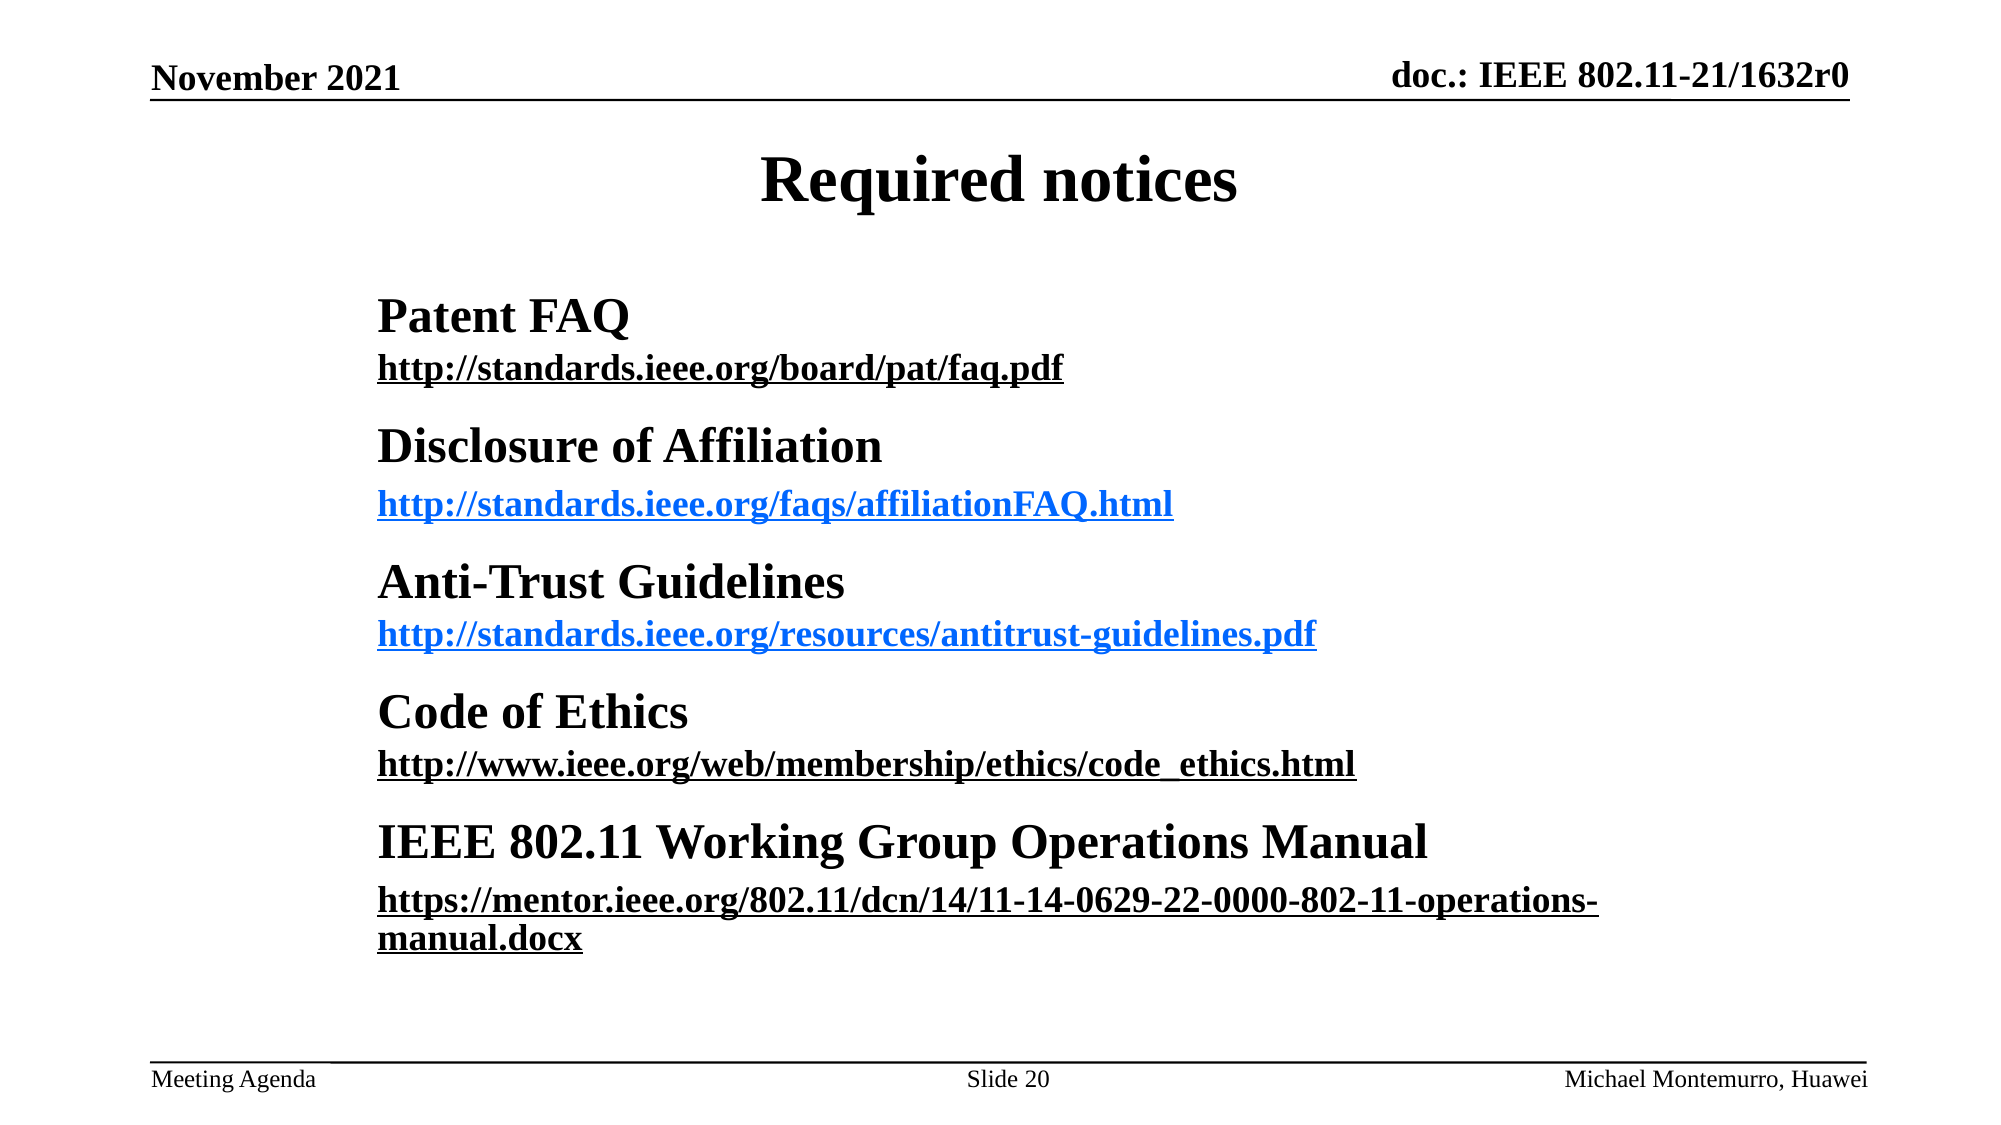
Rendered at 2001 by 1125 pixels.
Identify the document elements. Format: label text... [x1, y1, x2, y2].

text_box Patent FAQ http://standards.ieee.org/board/pat/faq.pdf Disclosure of Affiliation http://standards.ieee.org/faqs/affiliationFAQ.html Anti-Trust Guidelines http://standards.ieee.org/resources/antitrust-guidelines.pdf Code of Ethics http://www.ieee.org/web/membership/ethics/code_ethics.html IEEE 802.11 Working Group Operations Manual https://mentor.ieee.org/802.11/dcn/14/11-14-0629-22-0000-802-11-operations-manual.docx [362, 275, 1638, 1050]
slide_number Slide 20 [964, 1061, 1053, 1093]
footer Michael Montemurro, Huawei [1266, 1061, 1869, 1093]
text_box Required notices [362, 87, 1638, 263]
